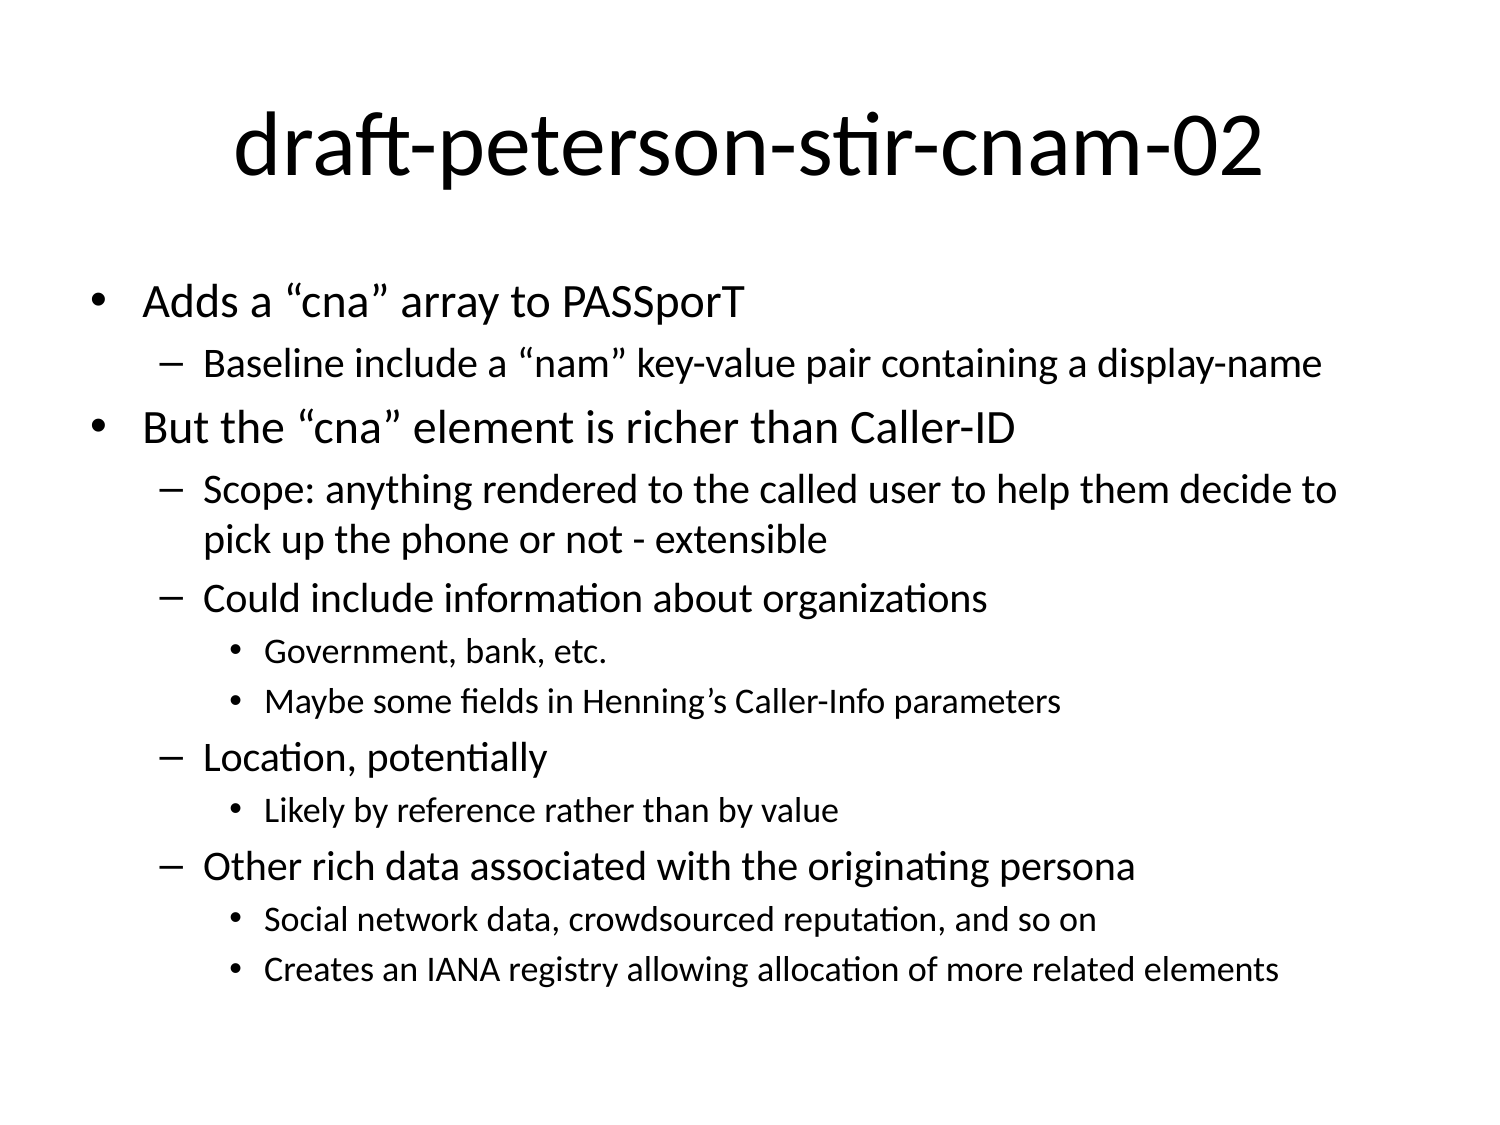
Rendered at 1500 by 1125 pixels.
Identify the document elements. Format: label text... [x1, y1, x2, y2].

list Adds a “cna” array to PASSporT Baseline include a “nam” key-value pair containing a display-name But the “cna” element is richer than Caller-ID Scope: anything rendered to the called user to help them decide to pick up the phone or not - extensible Could include information about organizations Government, bank, etc. Maybe some fields in Henning’s Caller-Info parameters Location, potentially Likely by reference rather than by value Other rich data associated with the originating persona Social network data, crowdsourced reputation, and so on Creates an IANA registry allowing allocation of more related elements [75, 262, 1425, 1005]
title draft-peterson-stir-cnam-02 [75, 45, 1425, 233]
